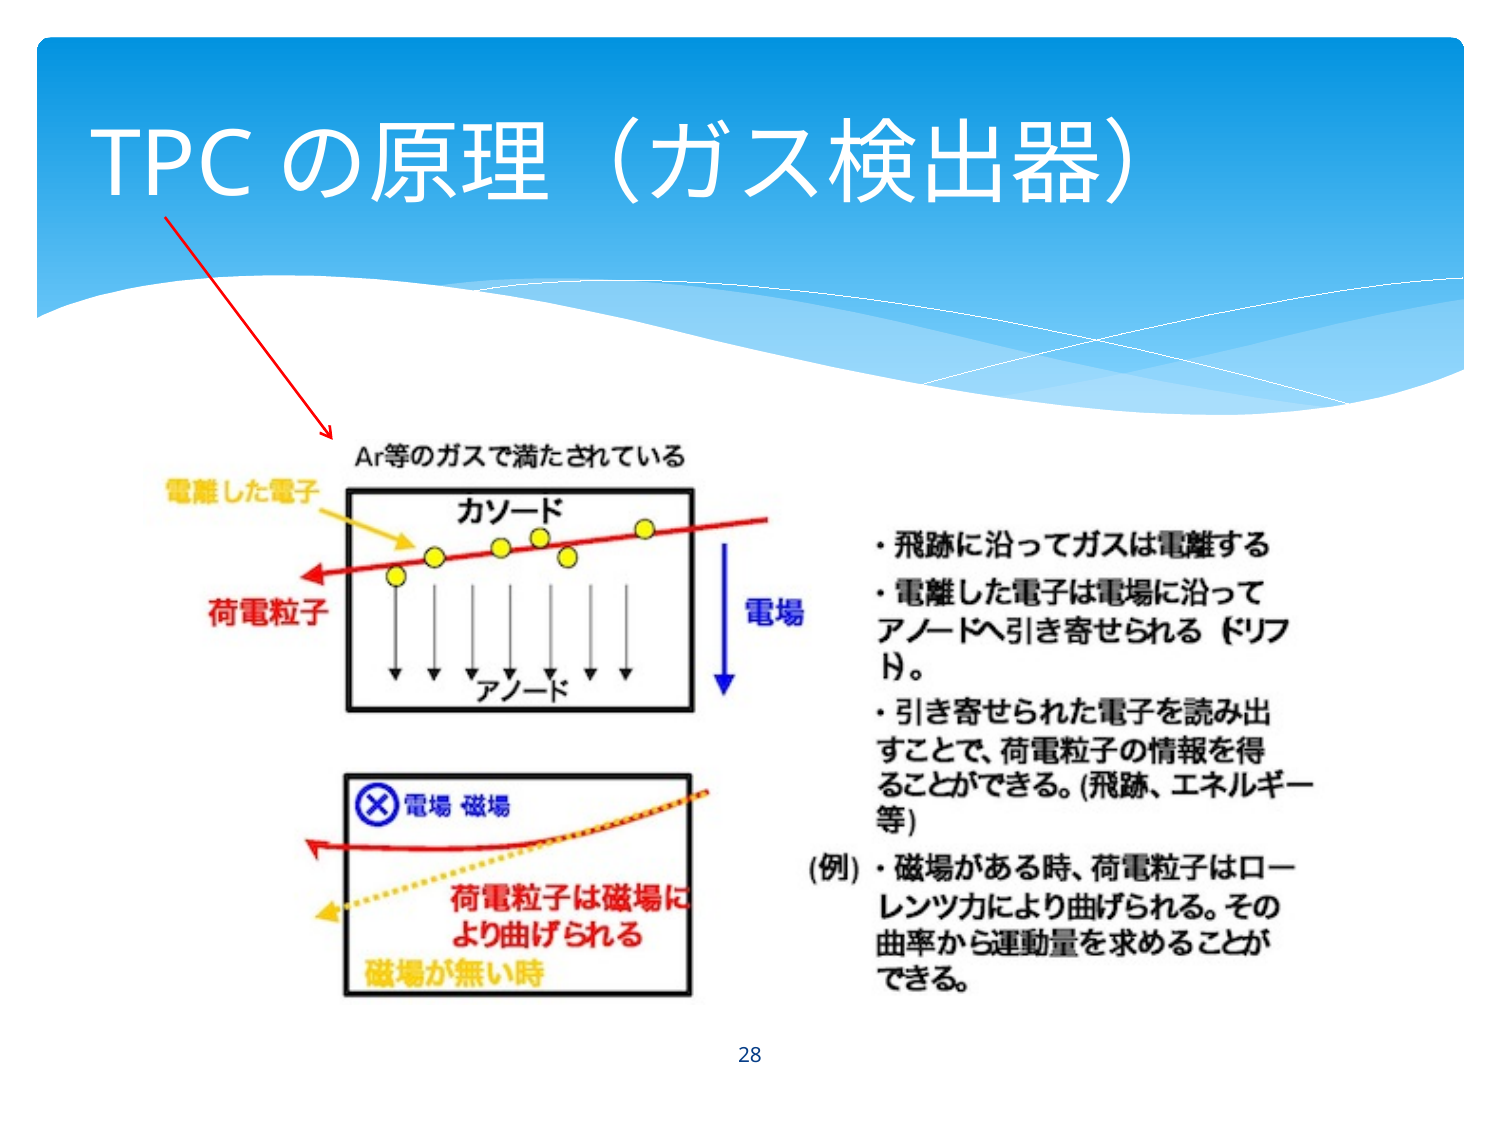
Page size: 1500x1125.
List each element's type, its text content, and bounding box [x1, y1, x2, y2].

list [142, 439, 1359, 1006]
slide_number 28 [654, 1025, 846, 1086]
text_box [164, 216, 333, 441]
title TPCの原理（ガス検出器） [75, 55, 1425, 261]
